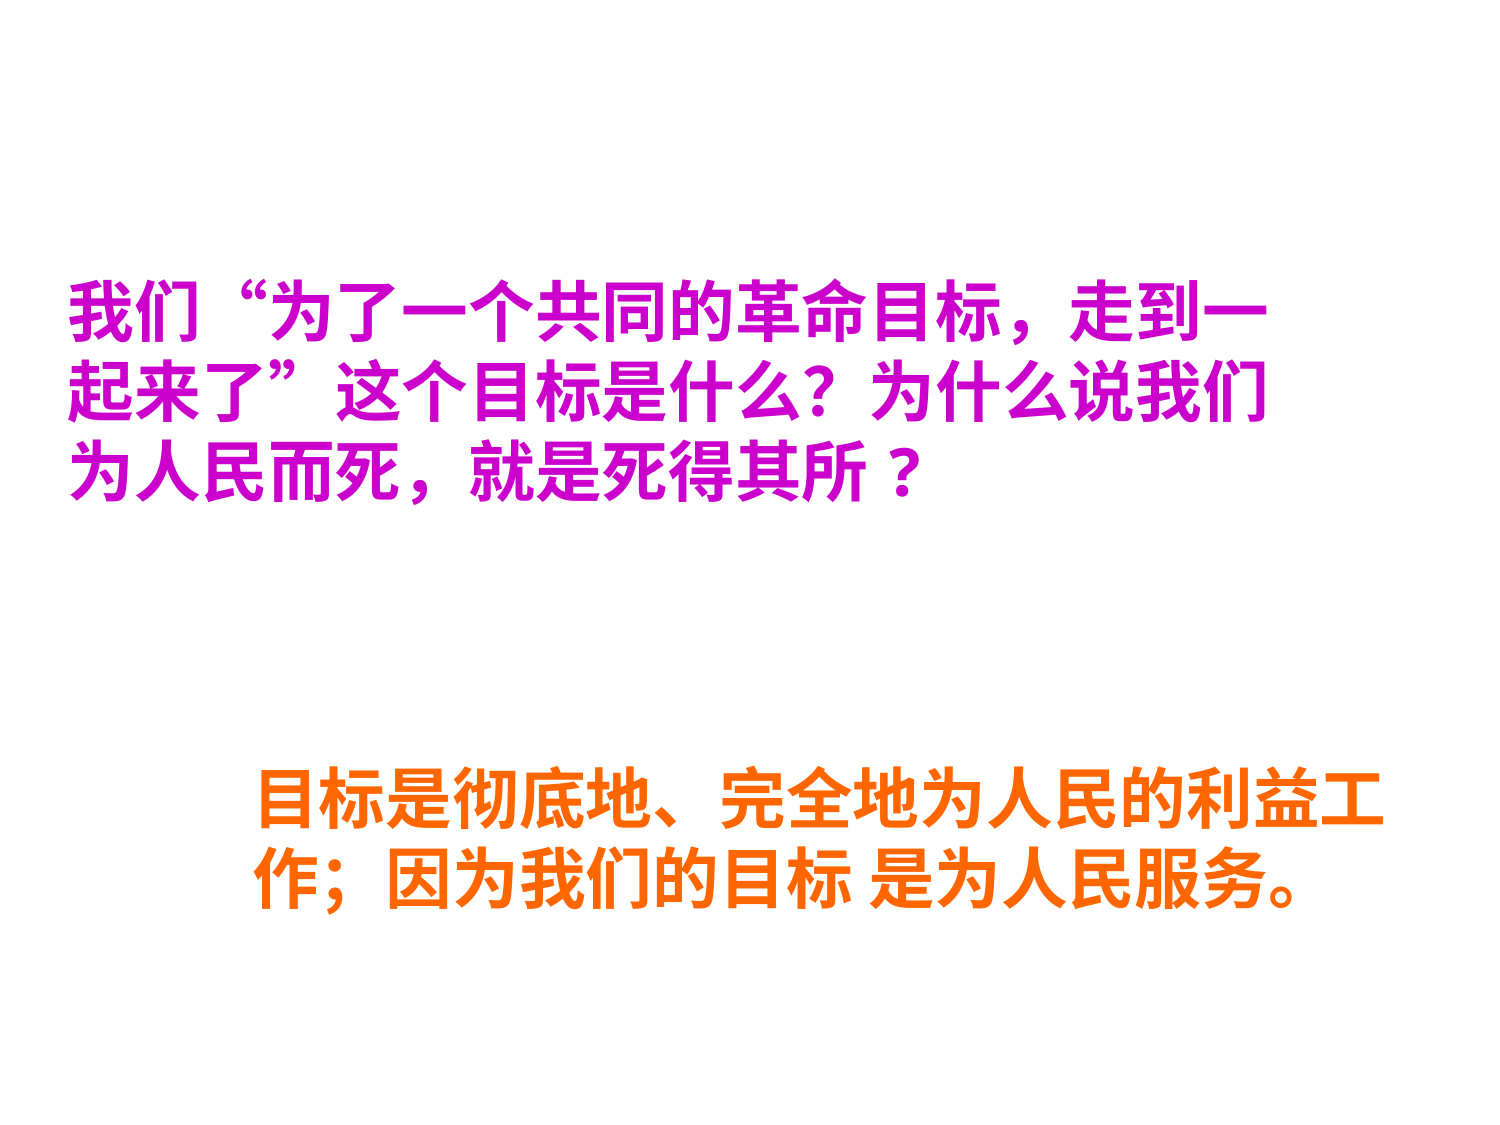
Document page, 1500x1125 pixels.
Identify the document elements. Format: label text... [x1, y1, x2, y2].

text_box 我们“为了一个共同的革命目标，走到一起来了”这个目标是什么？为什么说我们为人民而死，就是死得其所? [53, 262, 1338, 518]
text_box 目标是彻底地、完全地为人民的利益工作；因为我们的目标 是为人民服务。 [237, 749, 1438, 925]
